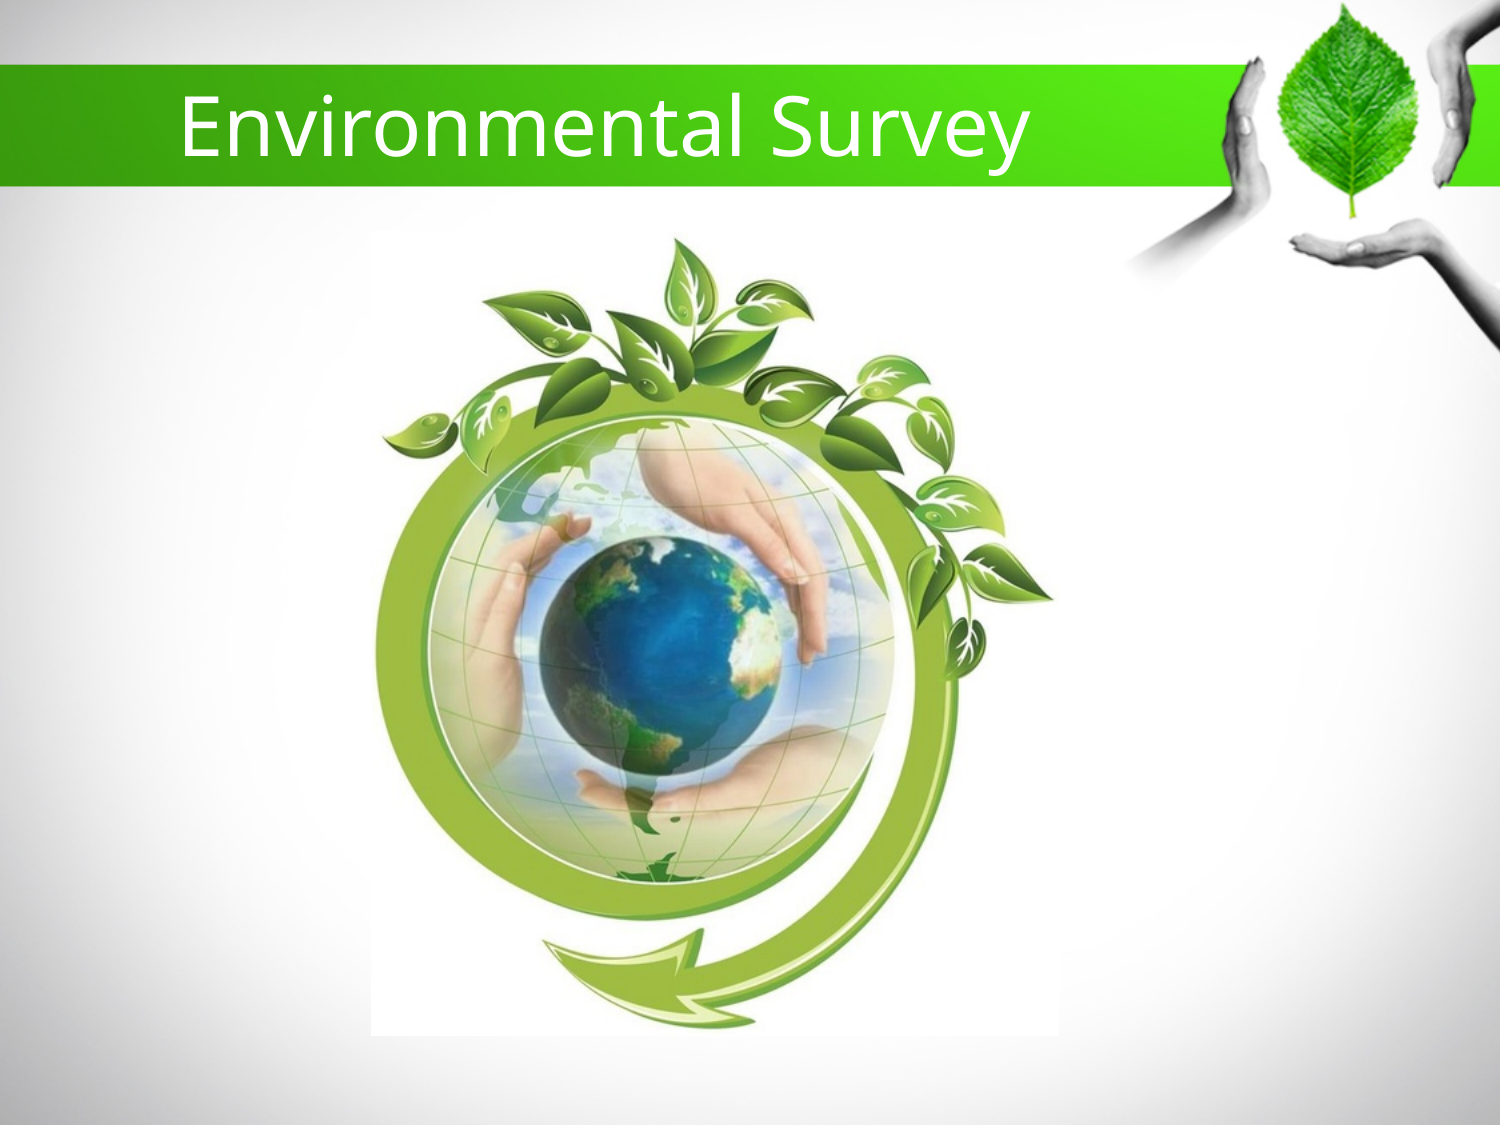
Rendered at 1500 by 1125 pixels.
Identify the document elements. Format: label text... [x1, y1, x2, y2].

title Environmental Survey [162, 64, 1363, 183]
picture [0, 0, 1500, 1125]
